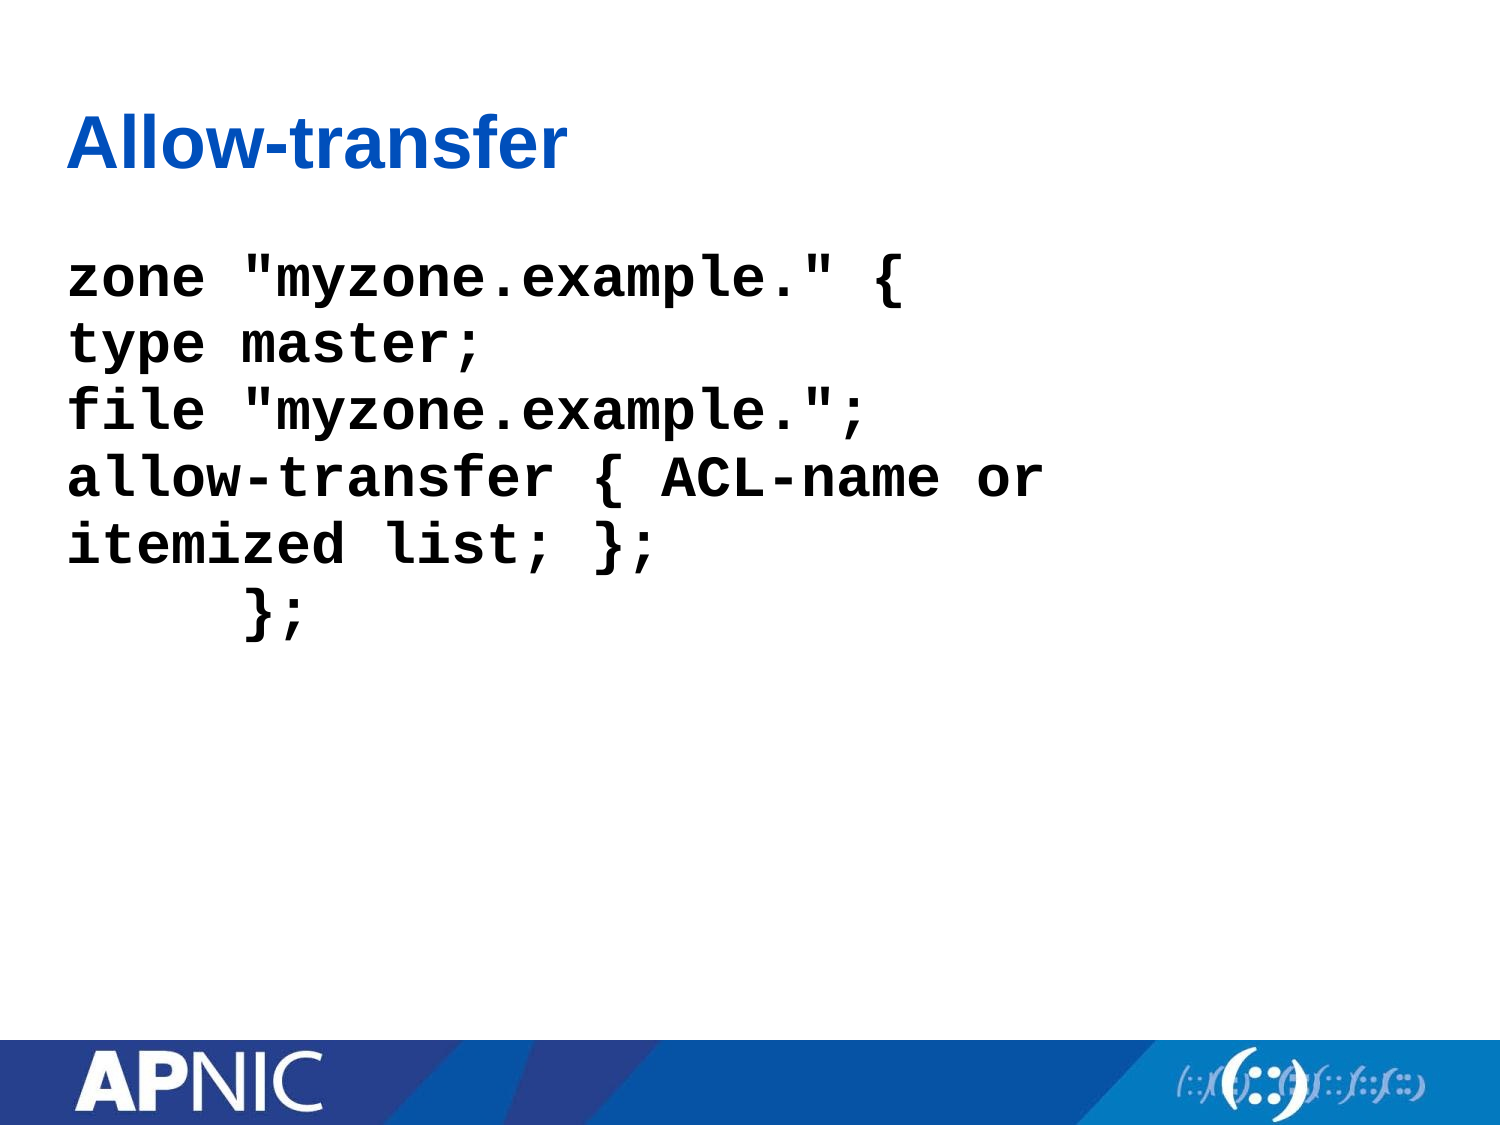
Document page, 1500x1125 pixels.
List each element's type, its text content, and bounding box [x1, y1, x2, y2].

picture [0, 1040, 1500, 1125]
list zone "myzone.example." { type master; file "myzone.example."; allow-transfer { ACL-name or itemized list; }; }; [66, 262, 1437, 1012]
title Allow-transfer [64, 45, 1436, 233]
